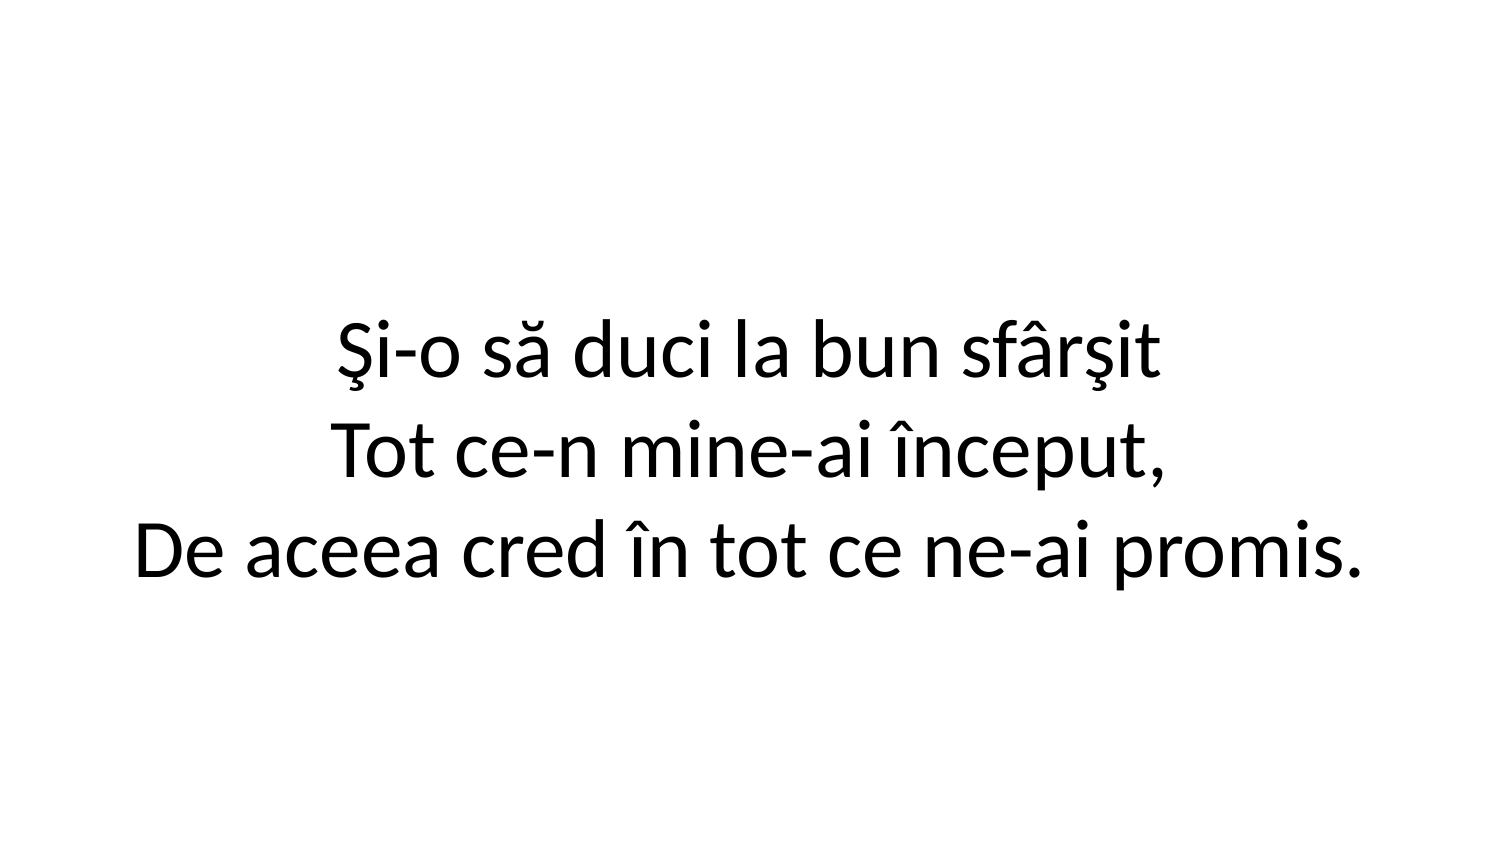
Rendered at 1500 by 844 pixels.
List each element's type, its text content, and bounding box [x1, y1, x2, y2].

text_box Şi-o să duci la bun sfârşit Tot ce-n mine-ai început, De aceea cred în tot ce ne-ai promis. [118, 242, 1382, 602]
